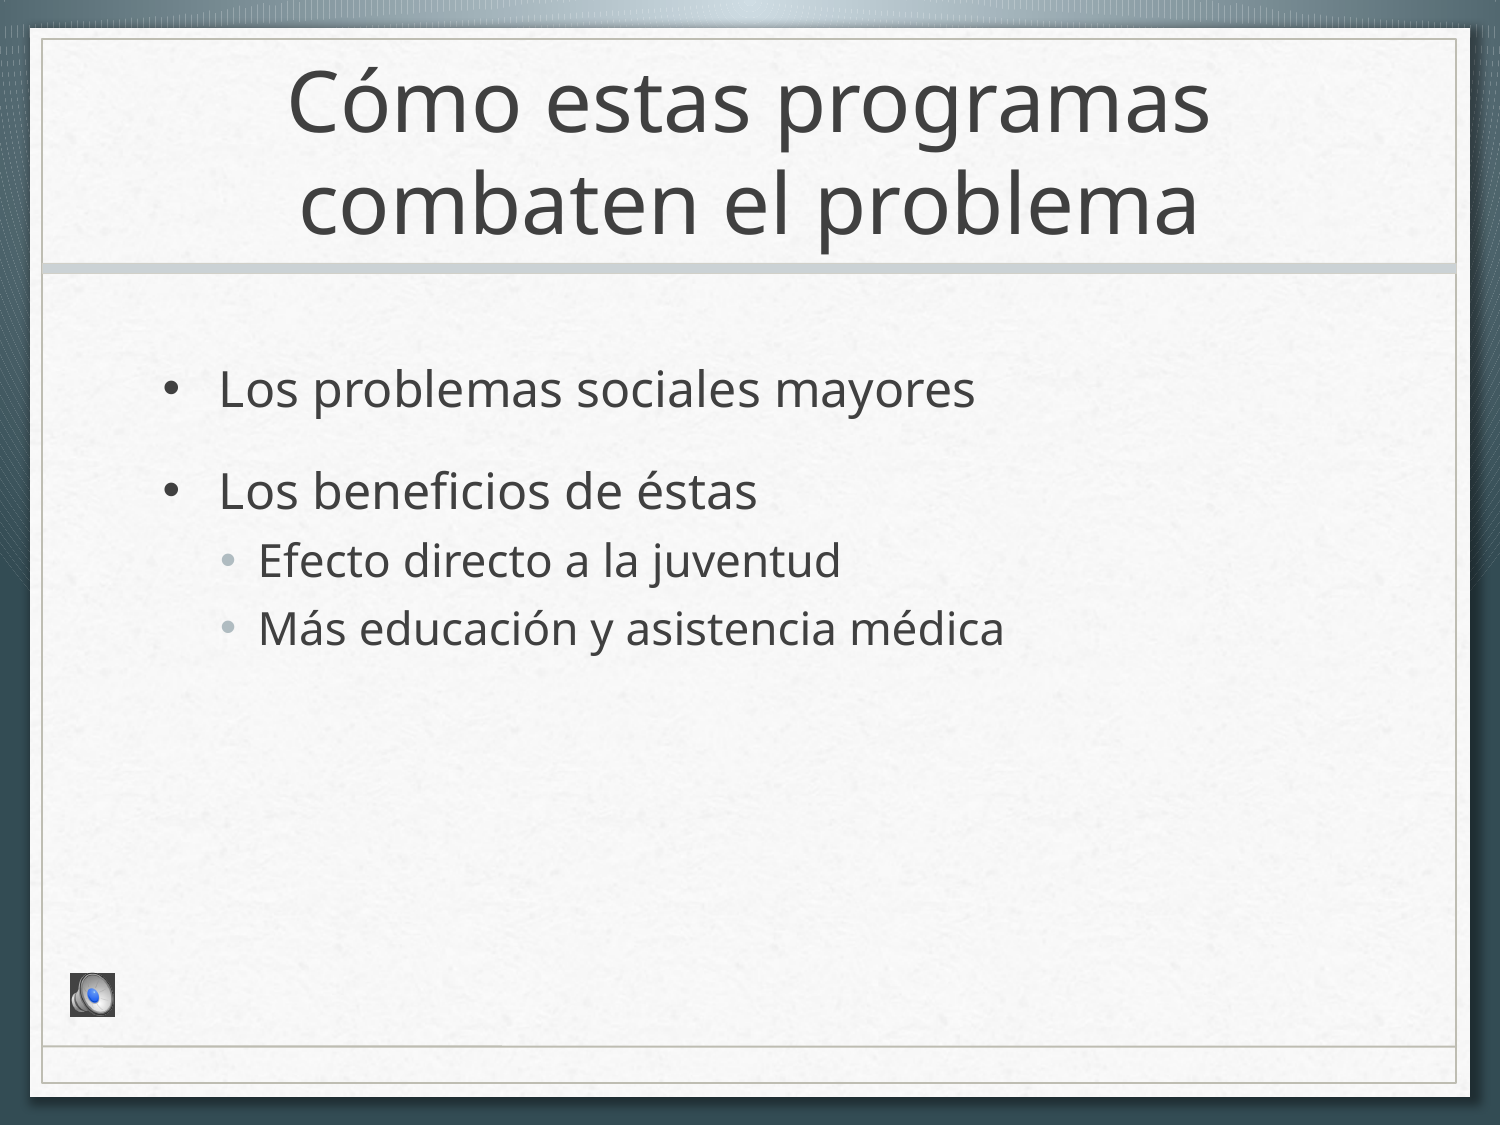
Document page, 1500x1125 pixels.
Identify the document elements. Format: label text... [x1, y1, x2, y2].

title Cómo estas programas combaten el problema [147, 40, 1353, 260]
picture [30, 28, 1470, 1097]
list Los problemas sociales mayores Los beneficios de éstas Efecto directo a la juventud Más educación y asistencia médica [147, 350, 1353, 995]
